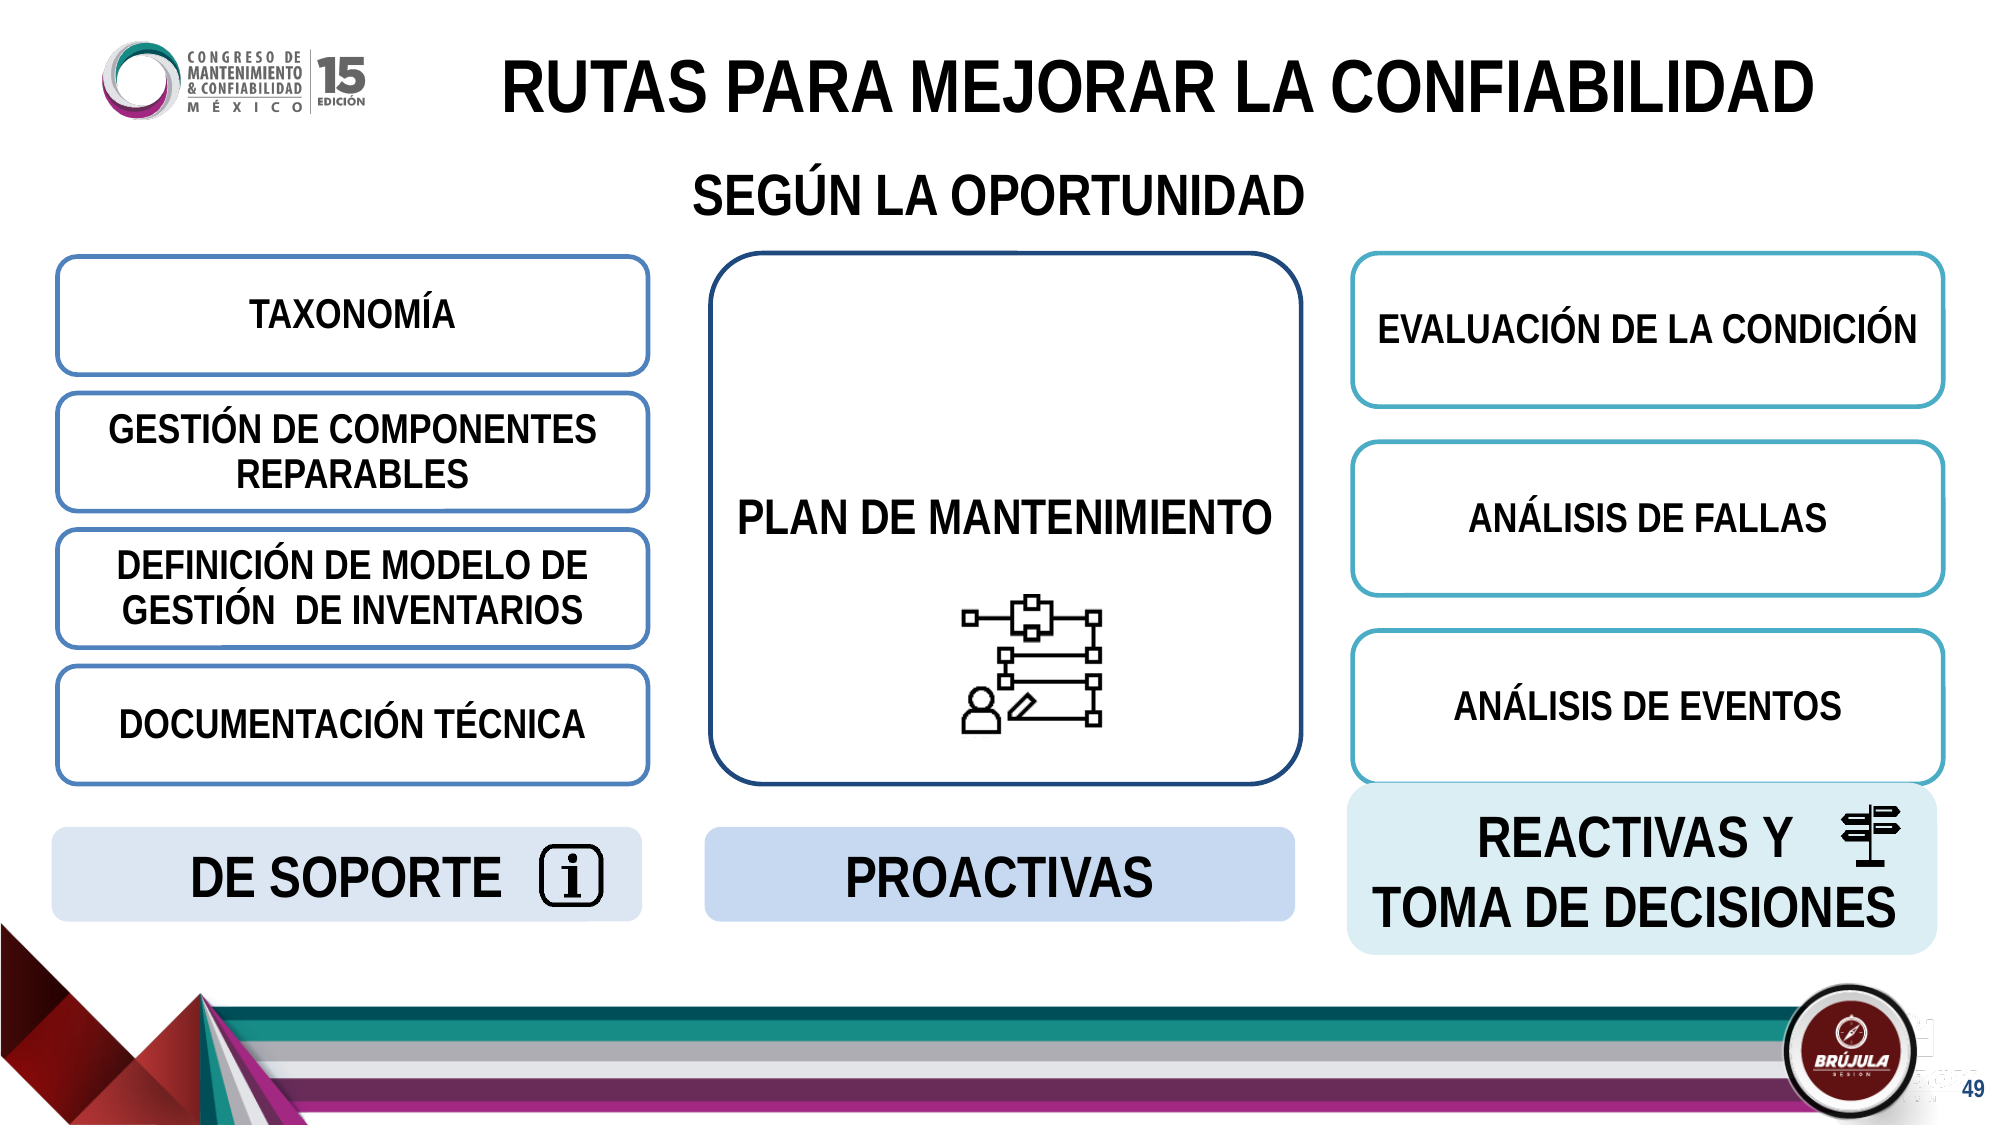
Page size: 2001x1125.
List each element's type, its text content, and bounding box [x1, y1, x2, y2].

picture [0, 923, 1977, 1125]
picture [1829, 800, 1911, 869]
text_box TAXONOMÍA [56, 255, 650, 376]
text_box PROACTIVAS [704, 826, 1296, 922]
text_box GESTIÓN DE COMPONENTES REPARABLES [56, 391, 650, 513]
text_box REACTIVAS Y TOMA DE DECISIONES [1346, 782, 1938, 955]
title RUTAS PARA MEJORAR LA CONFIABILIDAD [413, 8, 1906, 168]
text_box DE SOPORTE [51, 826, 643, 922]
picture [101, 41, 366, 120]
picture [949, 594, 1114, 738]
text_box ANÁLISIS DE EVENTOS [1351, 629, 1945, 785]
text_box DOCUMENTACIÓN TÉCNICA [56, 664, 650, 786]
picture [530, 840, 612, 909]
text_box 49 [1650, 1069, 2000, 1105]
text_box ANÁLISIS DE FALLAS [1351, 440, 1945, 597]
text_box SEGÚN LA OPORTUNIDAD [678, 168, 1322, 236]
text_box DEFINICIÓN DE MODELO DE GESTIÓN DE INVENTARIOS [56, 528, 650, 649]
text_box PLAN DE MANTENIMIENTO [709, 252, 1303, 786]
text_box EVALUACIÓN DE LA CONDICIÓN [1351, 252, 1945, 408]
